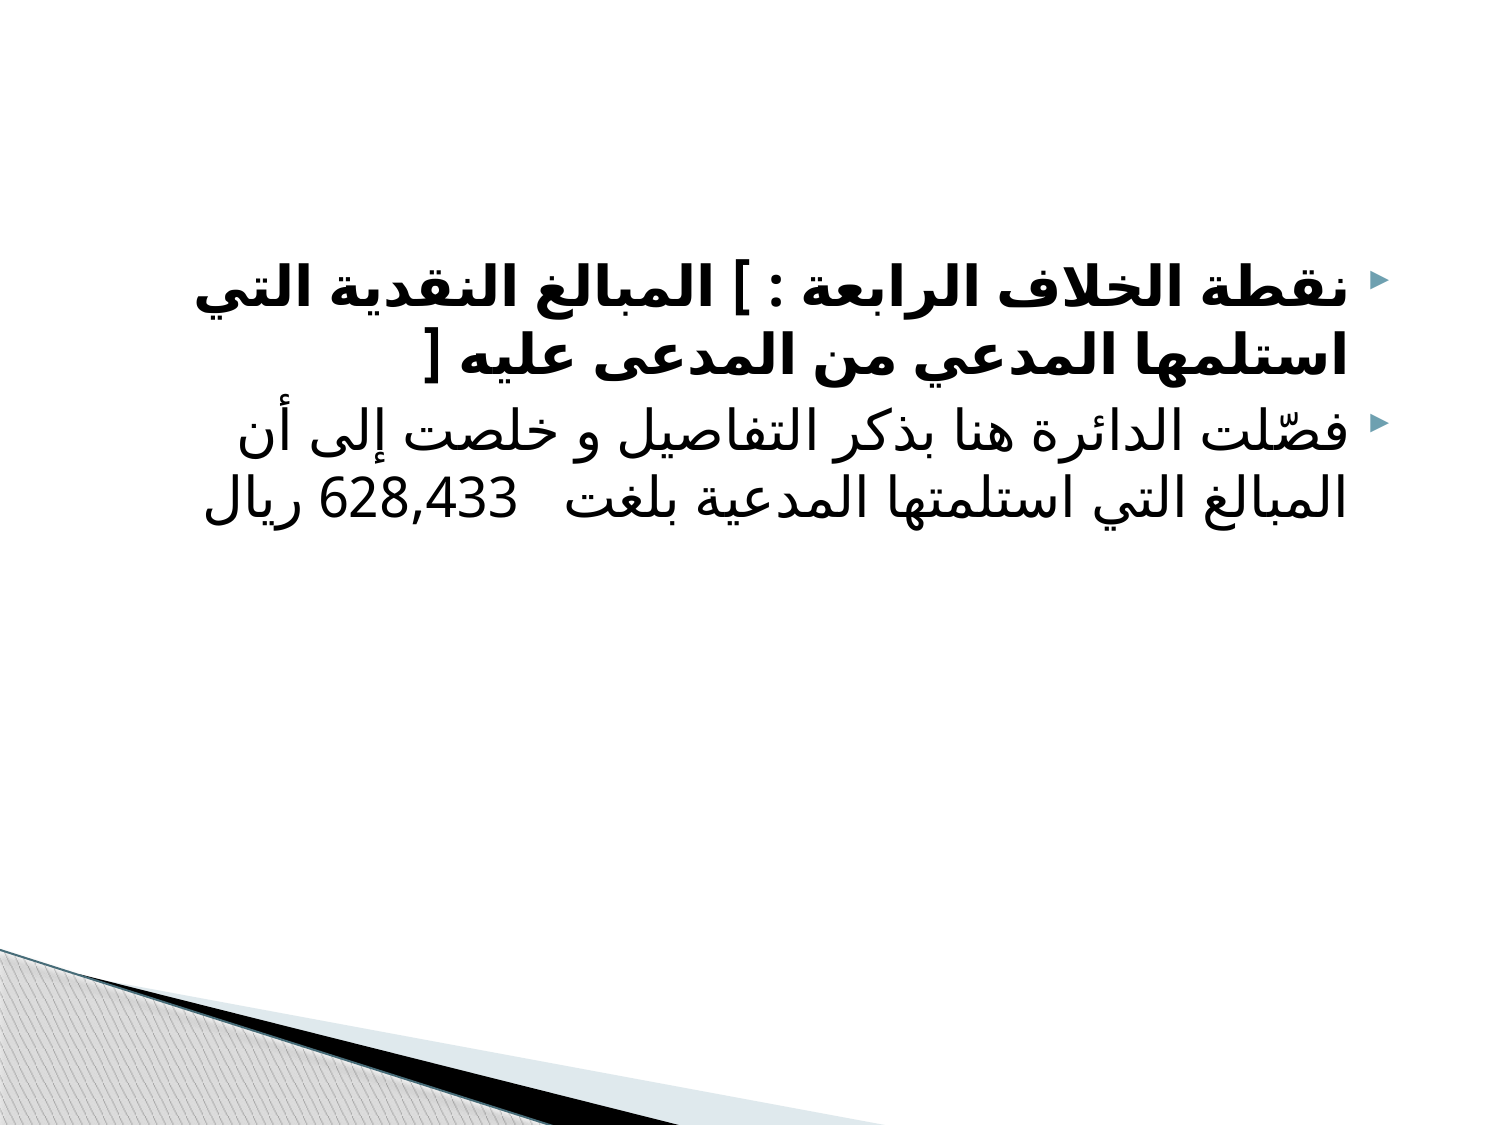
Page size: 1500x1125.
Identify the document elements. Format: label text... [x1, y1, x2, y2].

list نقطة الخلاف الرابعة : ] المبالغ النقدية التي استلمها المدعي من المدعى عليه [ فصّلت الدائرة هنا بذكر التفاصيل و خلصت إلى أن المبالغ التي استلمتها المدعية بلغت 628,433 ريال [75, 243, 1425, 986]
